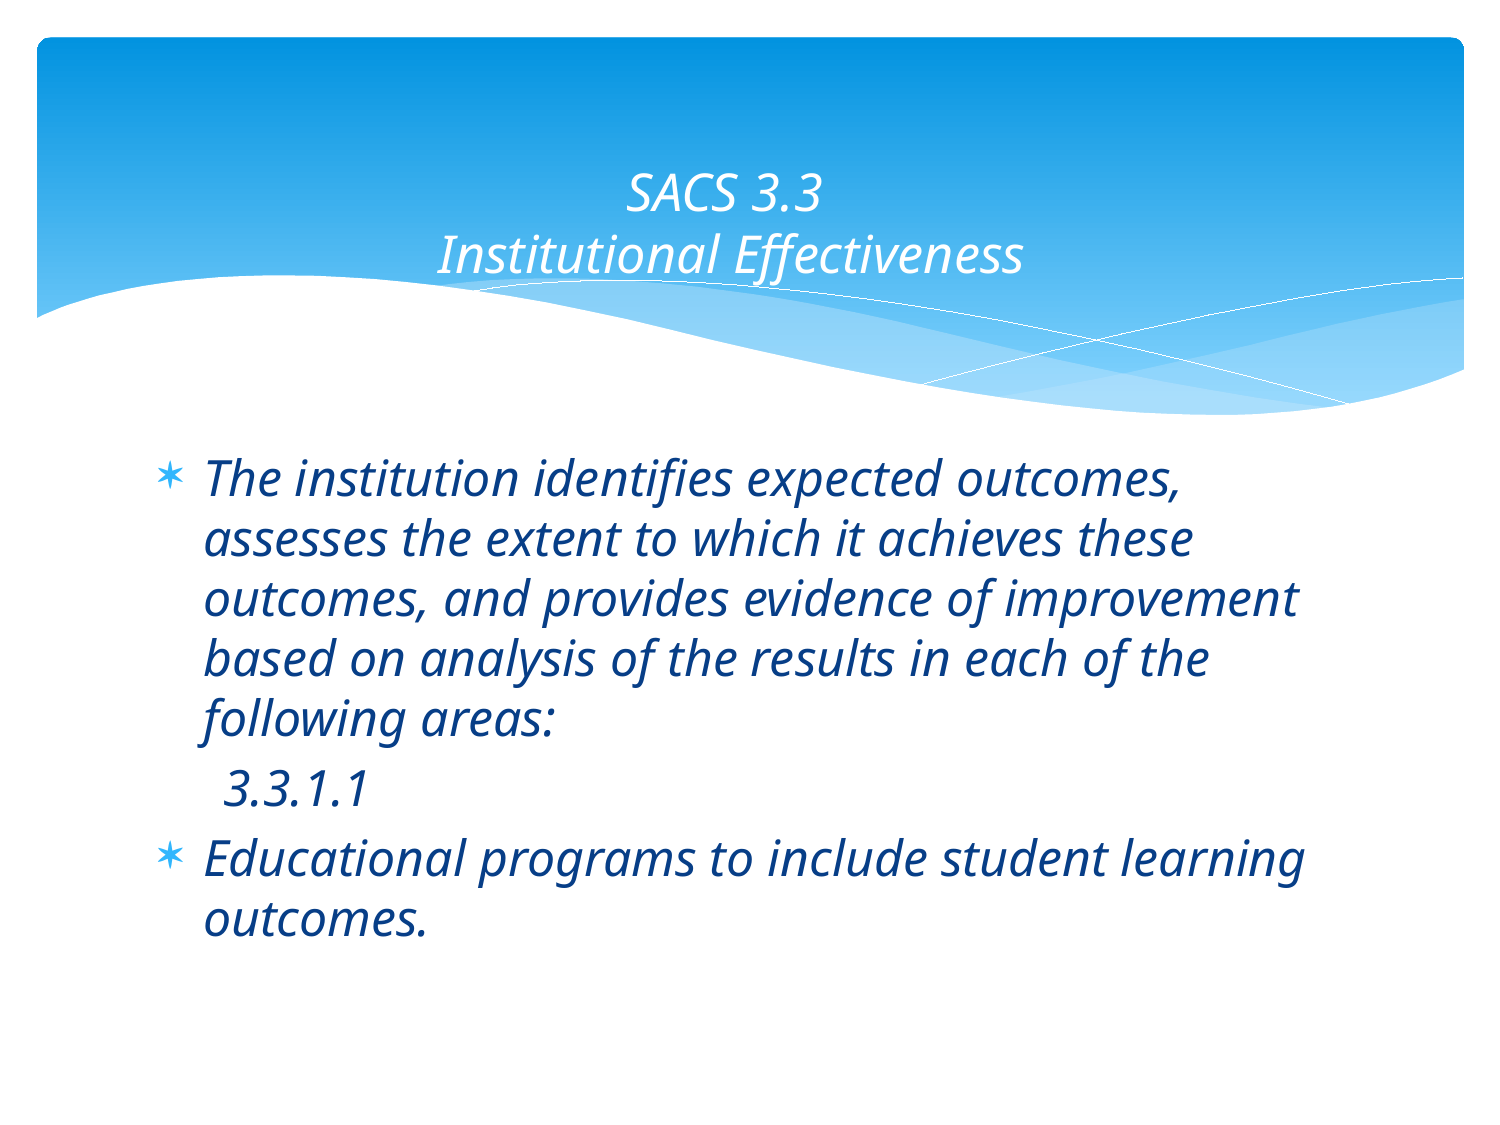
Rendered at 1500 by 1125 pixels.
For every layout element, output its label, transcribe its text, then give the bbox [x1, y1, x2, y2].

title SACS 3.3 Institutional Effectiveness [50, 149, 1400, 356]
list The institution identifies expected outcomes, assesses the extent to which it achieves these outcomes, and provides evidence of improvement based on analysis of the results in each of the following areas: 3.3.1.1 Educational programs to include student learning outcomes. [143, 438, 1359, 1005]
